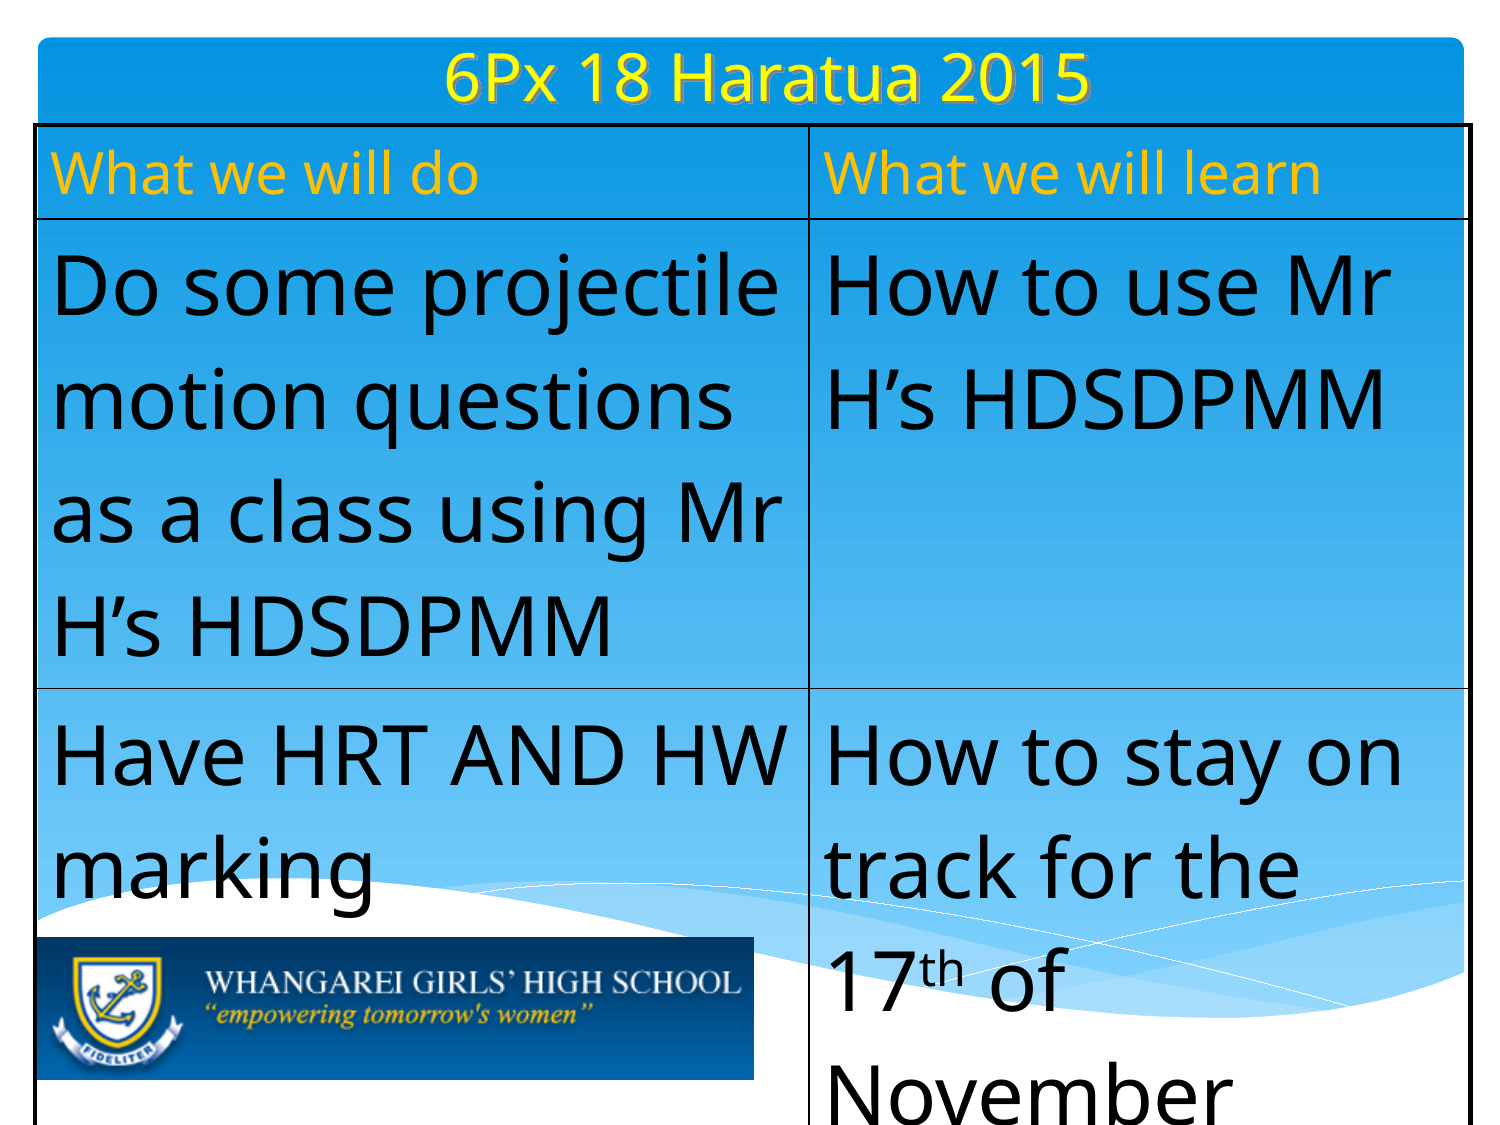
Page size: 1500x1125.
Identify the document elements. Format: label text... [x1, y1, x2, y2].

text_box 6Px 18 Haratua 2015 [162, 24, 1375, 123]
table_cell How to stay on track for the 17th of November [810, 689, 1468, 1125]
table_cell Do some projectile motion questions as a class using Mr H’s HDSDPMM [37, 220, 808, 688]
table_cell Have HRT AND HW marking [37, 689, 808, 1125]
table_cell How to use Mr H’s HDSDPMM [810, 220, 1468, 688]
table_header What we will learn [810, 127, 1468, 218]
table_header What we will do [37, 127, 808, 218]
picture [37, 937, 754, 1080]
